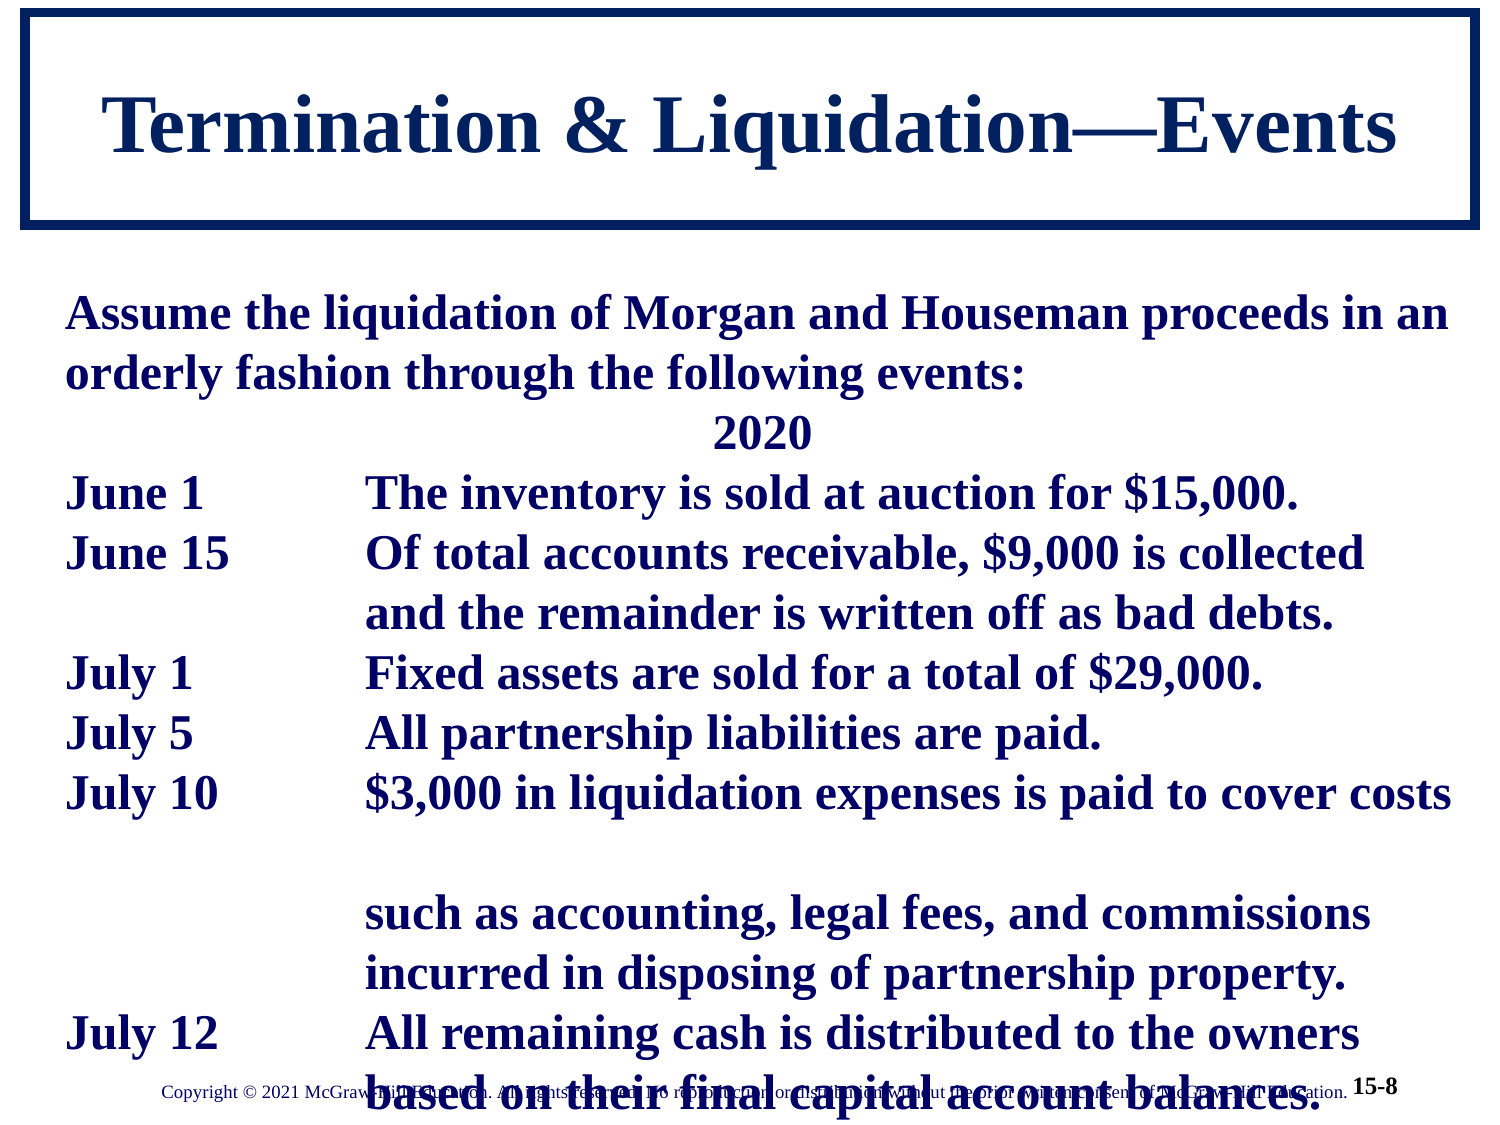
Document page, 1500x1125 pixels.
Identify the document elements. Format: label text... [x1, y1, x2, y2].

text_box Assume the liquidation of Morgan and Houseman proceeds in an orderly fashion through the following events: 2020 June 1 The inventory is sold at auction for $15,000. June 15 Of total accounts receivable, $9,000 is collected and the remainder is written off as bad debts. July 1 Fixed assets are sold for a total of $29,000. July 5 All partnership liabilities are paid. July 10 $3,000 in liquidation expenses is paid to cover costs such as accounting, legal fees, and commissions incurred in disposing of partnership property. July 12 All remaining cash is distributed to the owners based on their final capital account balances. [49, 272, 1475, 1125]
text_box Copyright © 2021 McGraw-Hill Education. All rights reserved. No reproduction or distribution without the prior written consent of McGraw-Hill Education. [81, 1072, 1429, 1110]
title Termination & Liquidation—Events [20, 8, 1480, 230]
